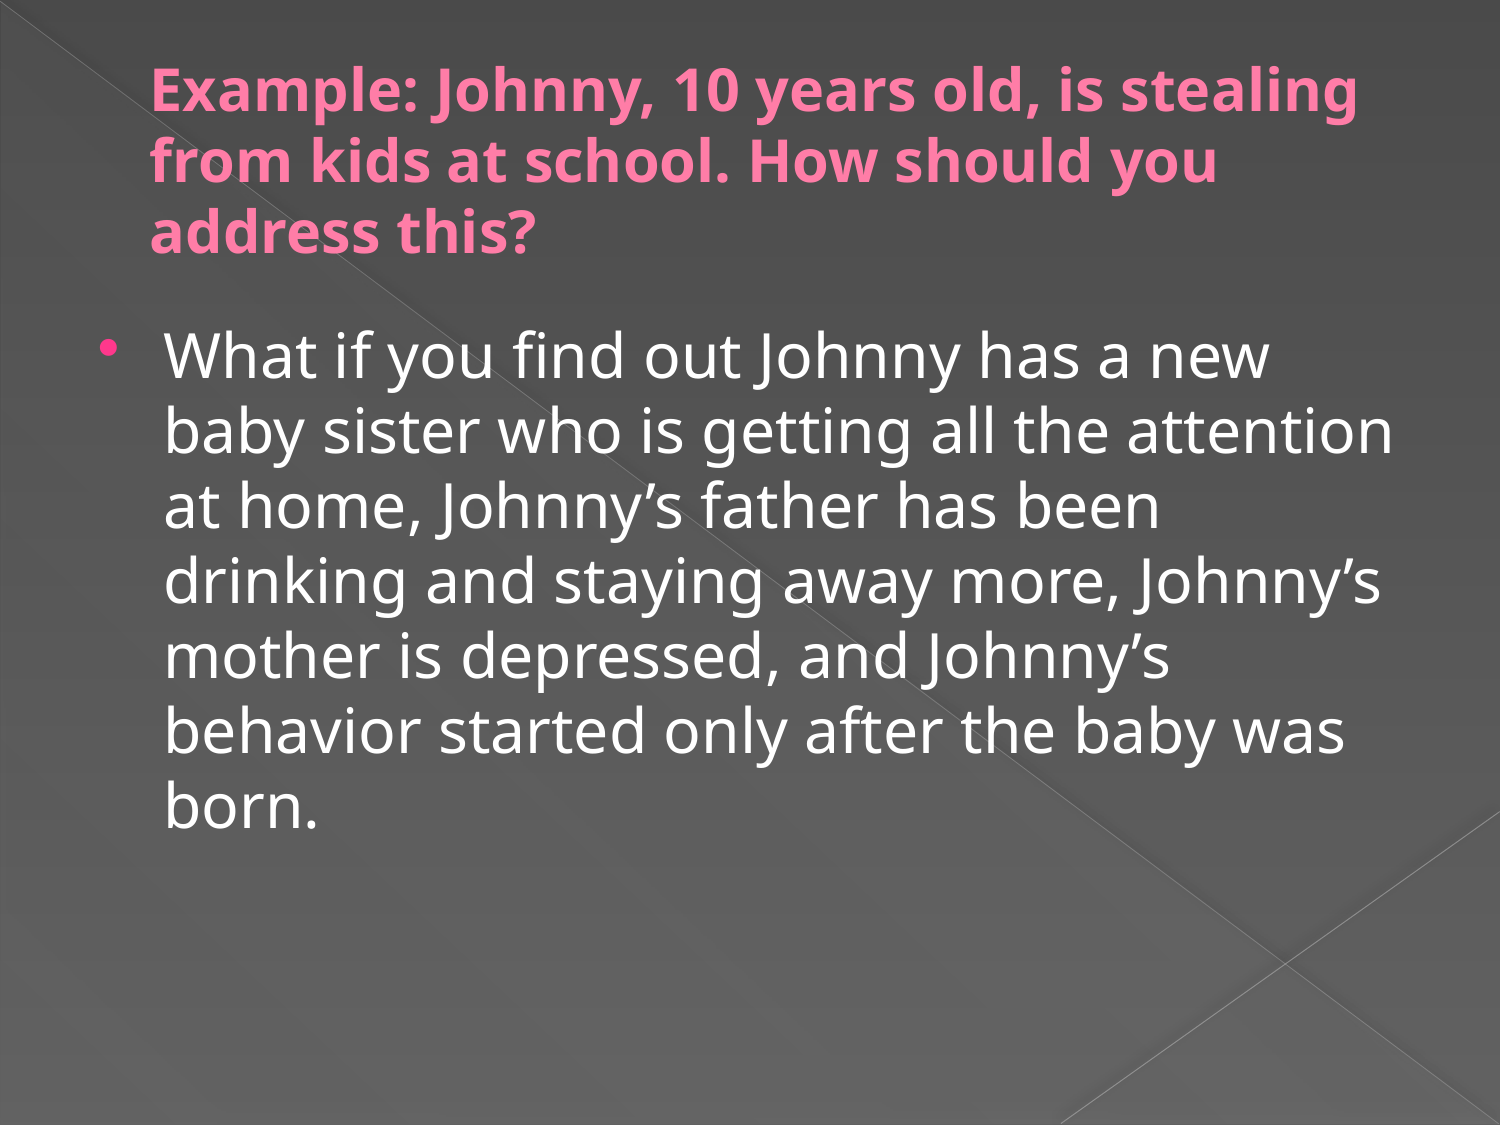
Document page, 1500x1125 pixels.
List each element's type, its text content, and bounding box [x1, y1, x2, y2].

title Example: Johnny, 10 years old, is stealing from kids at school. How should you address this? [75, 43, 1425, 274]
list What if you find out Johnny has a new baby sister who is getting all the attention at home, Johnny’s father has been drinking and staying away more, Johnny’s mother is depressed, and Johnny’s behavior started only after the baby was born. [75, 308, 1425, 1059]
